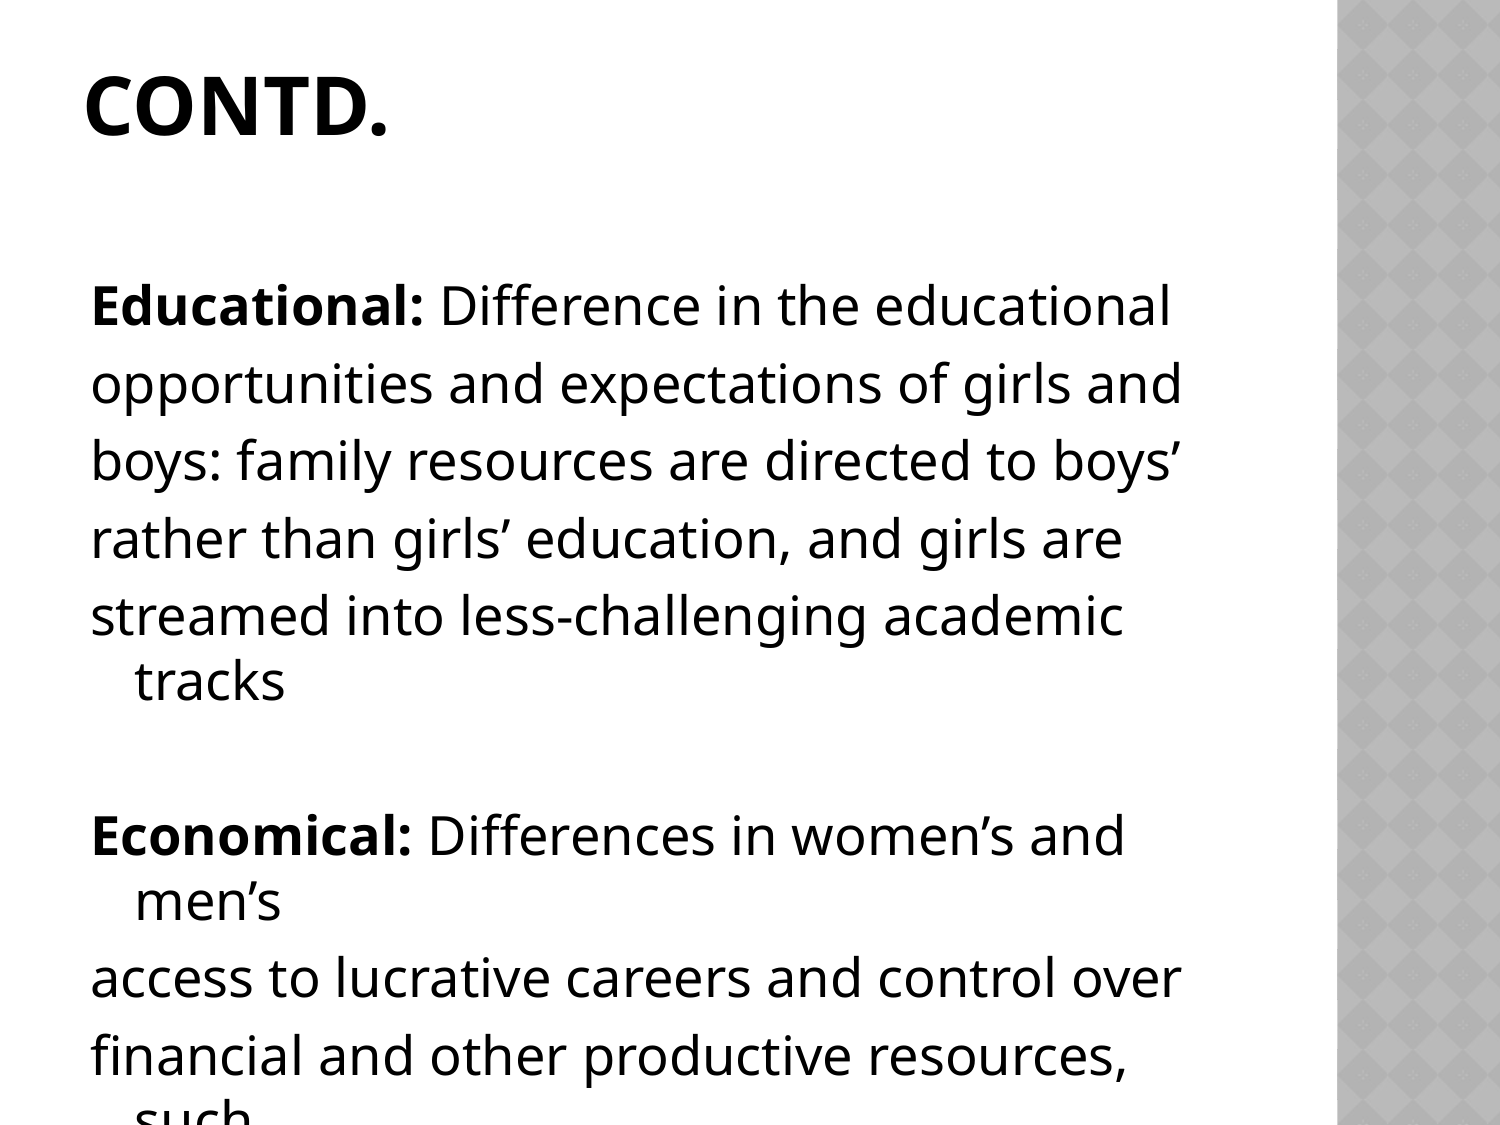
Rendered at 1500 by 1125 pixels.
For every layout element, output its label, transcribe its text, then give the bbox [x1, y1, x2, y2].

title Contd. [75, 52, 1263, 241]
list Educational: Difference in the educational opportunities and expectations of girls and boys: family resources are directed to boys’ rather than girls’ education, and girls are streamed into less-challenging academic tracks Economical: Differences in women’s and men’s access to lucrative careers and control over financial and other productive resources, such as credit, loans, and land ownership [74, 263, 1263, 1060]
